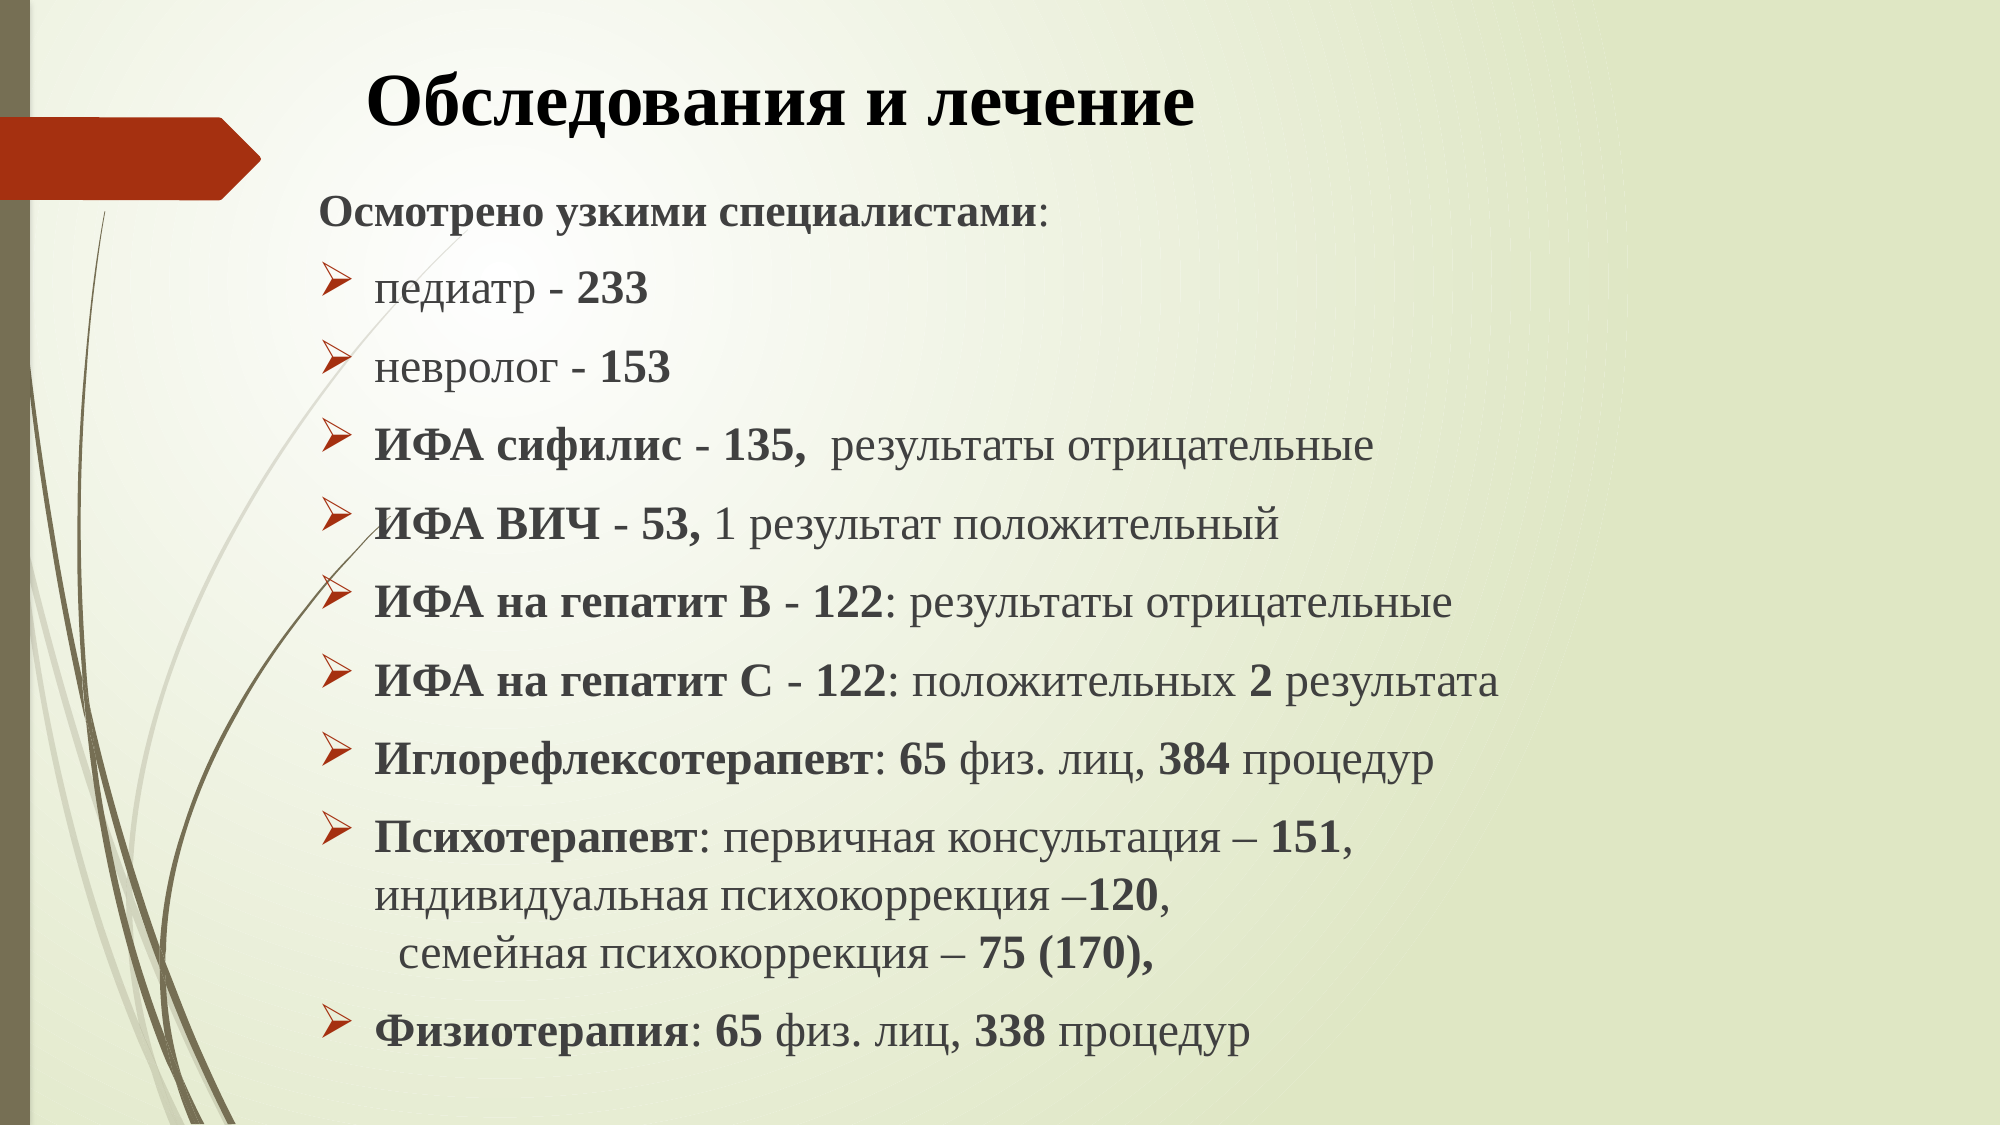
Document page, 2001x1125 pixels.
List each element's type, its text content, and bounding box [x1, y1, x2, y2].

list Осмотрено узкими специалистами: педиатр - 233 невролог - 153 ИФА сифилис - 135, результаты отрицательные ИФА ВИЧ - 53, 1 результат положительный ИФА на гепатит В - 122: результаты отрицательные ИФА на гепатит С - 122: положительных 2 результата Иглорефлексотерапевт: 65 физ. лиц, 384 процедур Психотерапевт: первичная консультация – 151, индивидуальная психокоррекция –120, семейная психокоррекция – 75 (170), Физиотерапия: 65 физ. лиц, 338 процедур [303, 172, 1662, 1083]
title Обследования и лечение [350, 42, 1414, 172]
